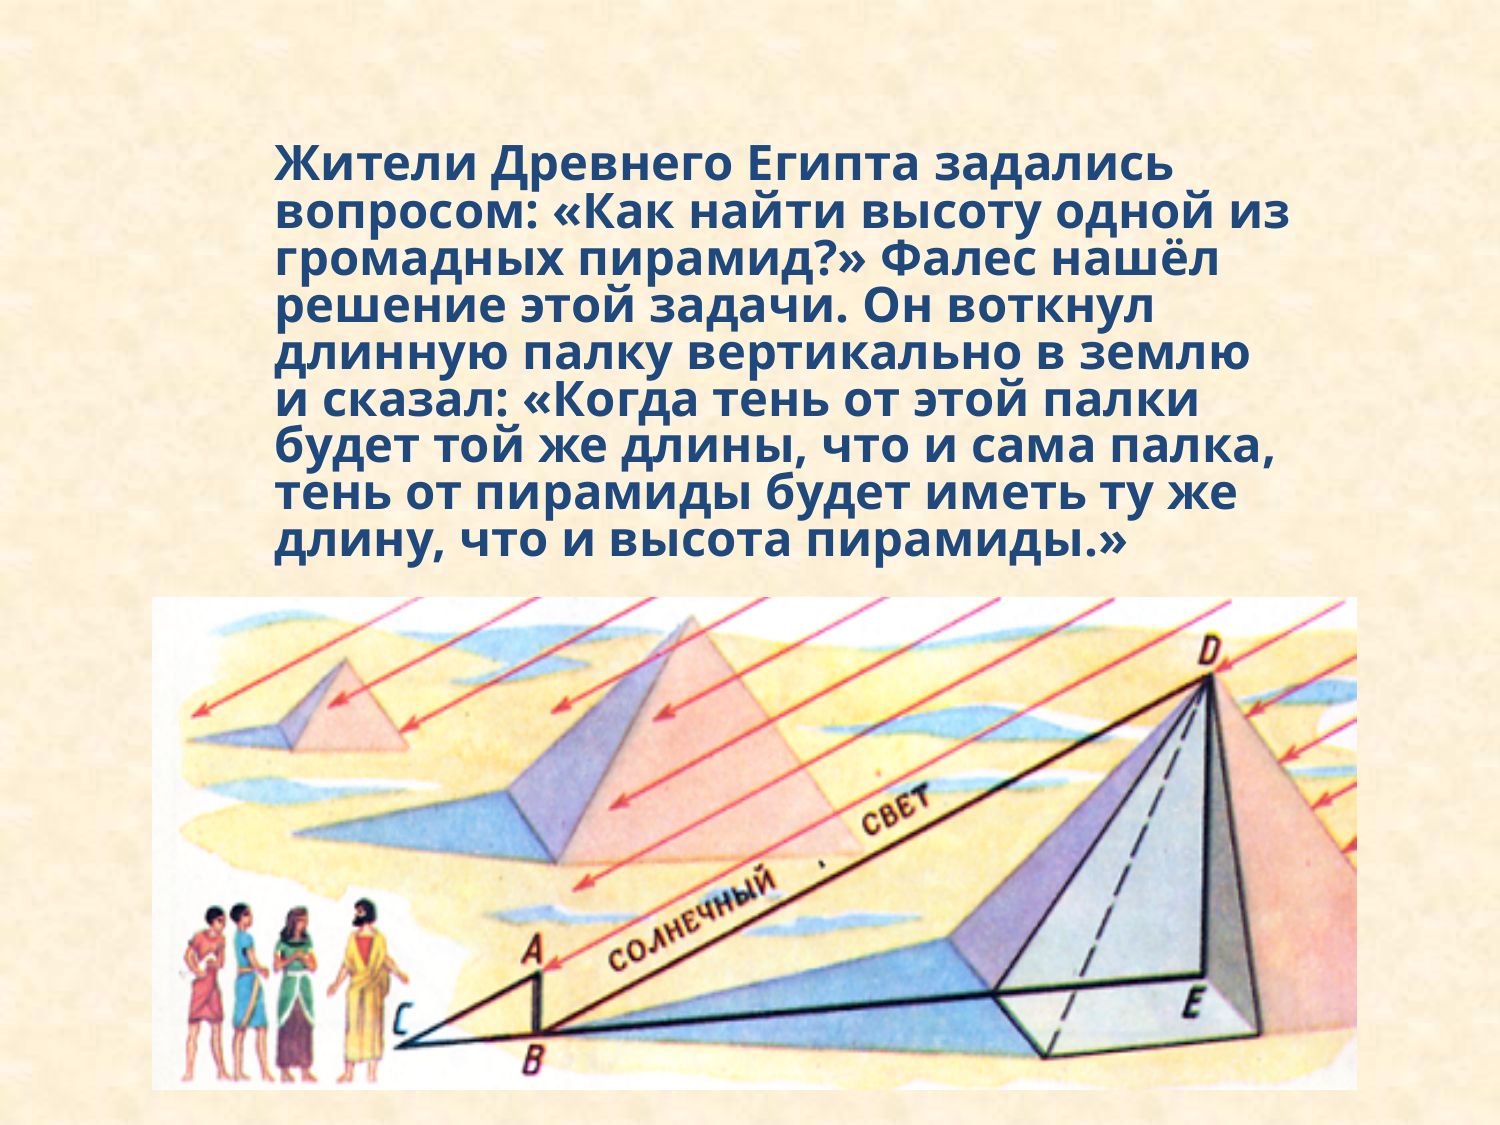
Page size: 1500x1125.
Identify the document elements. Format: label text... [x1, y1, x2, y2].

picture [0, 0, 1500, 1125]
list Жители Древнего Египта задались вопросом: «Как найти высоту одной из громадных пирамид?» Фалес нашёл решение этой задачи. Он воткнул длинную палку вертикально в землю и сказал: «Когда тень от этой палки будет той же длины, что и сама палка, тень от пирамиды будет иметь ту же длину, что и высота пирамиды.» [212, 0, 1313, 595]
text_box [152, 597, 1357, 1090]
